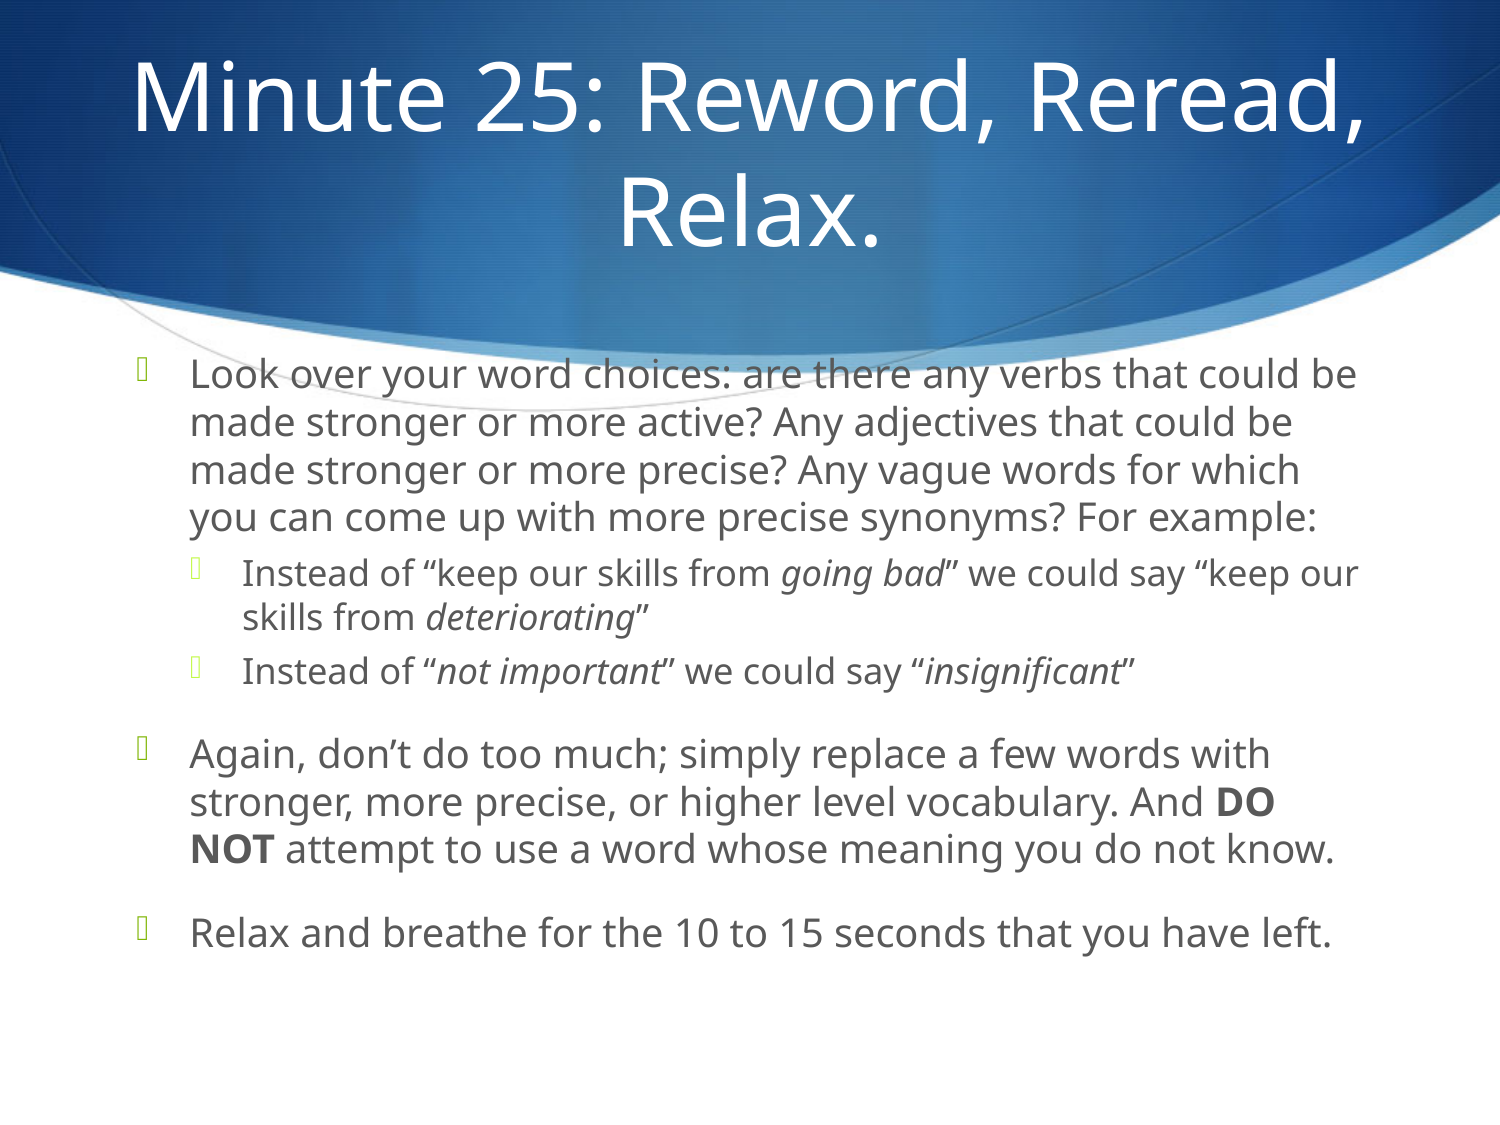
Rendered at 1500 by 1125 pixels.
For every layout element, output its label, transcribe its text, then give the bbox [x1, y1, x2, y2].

list Look over your word choices: are there any verbs that could be made stronger or more active? Any adjectives that could be made stronger or more precise? Any vague words for which you can come up with more precise synonyms? For example: Instead of “keep our skills from going bad” we could say “keep our skills from deteriorating” Instead of “not important” we could say “insignificant” Again, don’t do too much; simply replace a few words with stronger, more precise, or higher level vocabulary. And DO NOT attempt to use a word whose meaning you do not know. Relax and breathe for the 10 to 15 seconds that you have left. [121, 341, 1379, 991]
title Minute 25: Reword, Reread, Relax. [74, 56, 1426, 245]
picture [0, 0, 1500, 1125]
